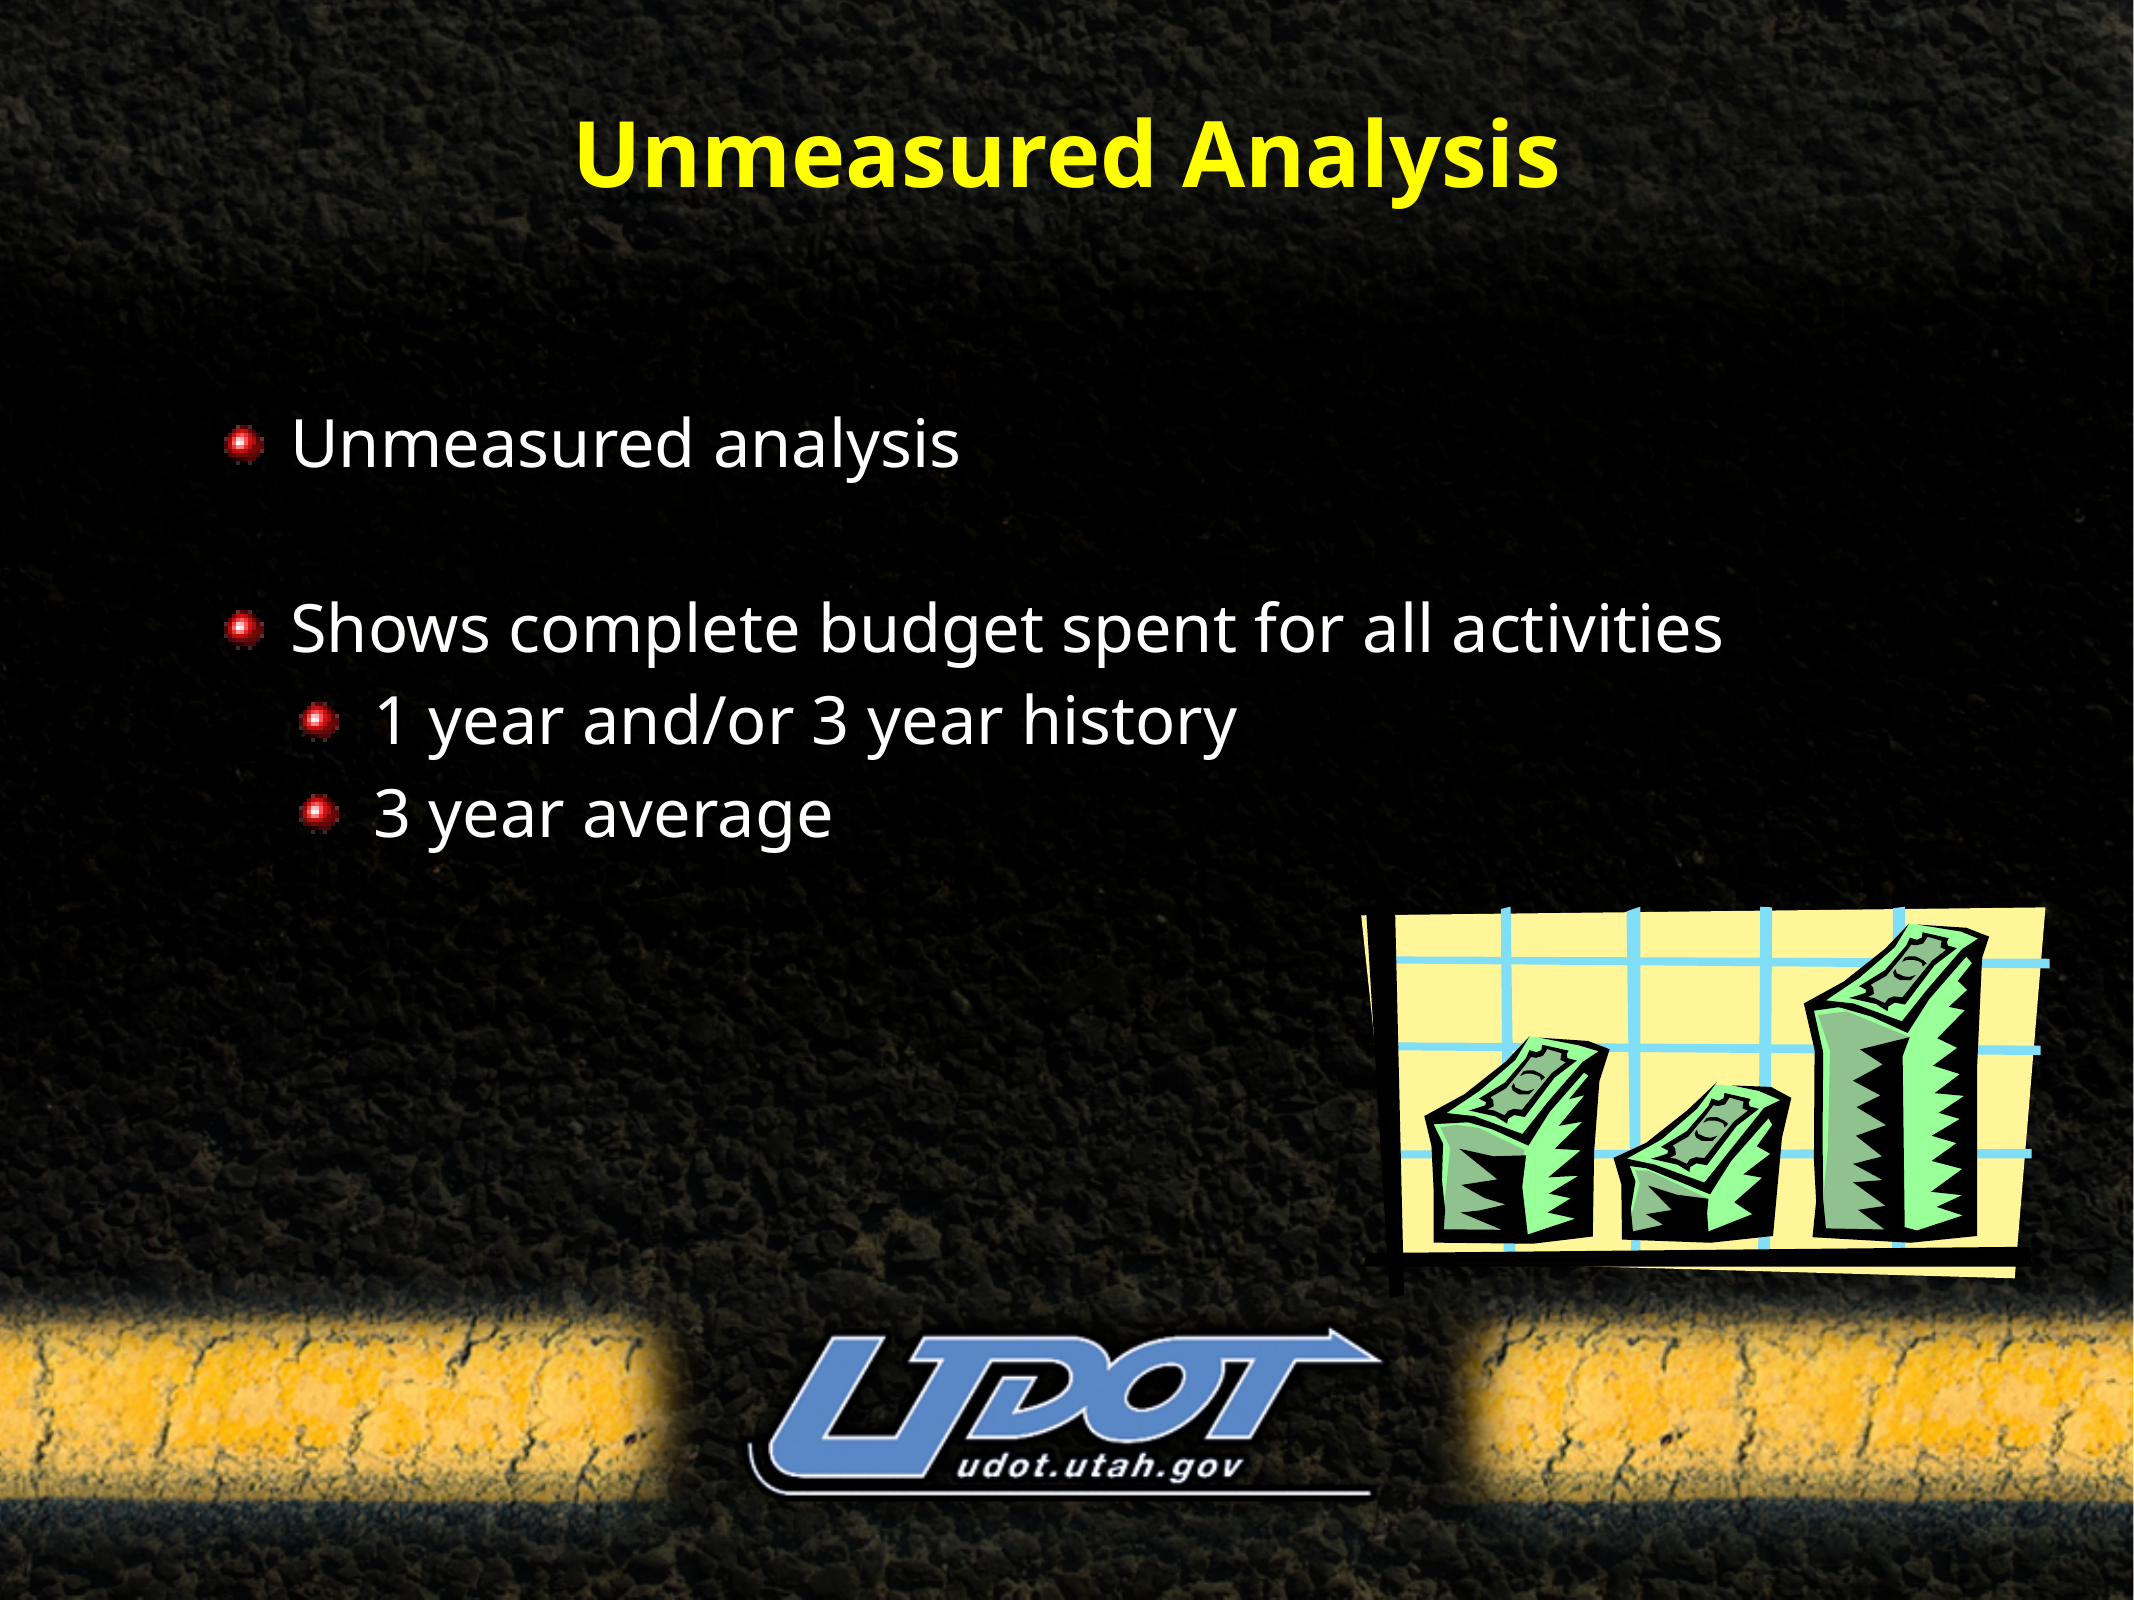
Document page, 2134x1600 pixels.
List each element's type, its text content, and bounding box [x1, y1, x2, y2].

picture [0, 0, 2134, 1600]
title Unmeasured Analysis [207, 86, 1926, 299]
list Unmeasured analysis Shows complete budget spent for all activities 1 year and/or 3 year history 3 year average [207, 299, 1926, 1176]
